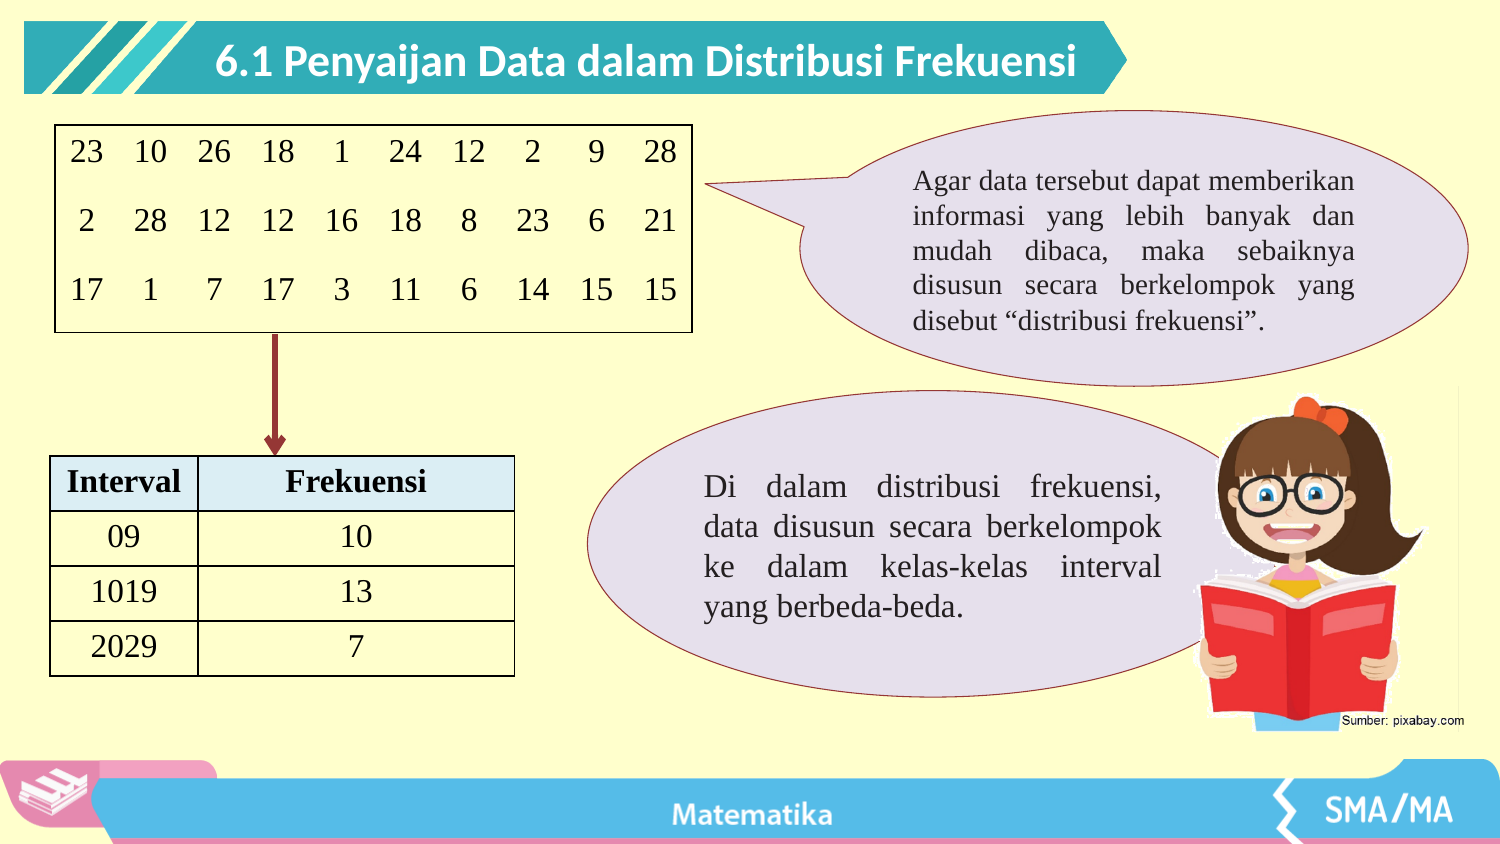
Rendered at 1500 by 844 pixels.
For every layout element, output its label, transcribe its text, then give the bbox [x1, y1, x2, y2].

table_cell 17 [246, 264, 310, 332]
table_cell 12 [246, 206, 310, 264]
table_cell 17 [56, 264, 119, 332]
picture [0, 759, 1500, 844]
text_box Di dalam distribusi frekuensi, data disusun secara berkelompok ke dalam kelas-kelas interval yang berbeda-beda. [585, 388, 1107, 700]
picture [1112, 386, 1500, 735]
table_cell 12 [183, 206, 246, 264]
table_cell 14 [501, 264, 565, 332]
table_cell 18 [374, 206, 437, 264]
text_box Agar data tersebut dapat memberikan informasi yang lebih banyak dan mudah dibaca, maka sebaiknya disusun secara berkelompok yang disebut “distribusi frekuensi”. [751, 108, 1471, 388]
table_cell 28 [119, 206, 183, 264]
table_cell 21 [629, 206, 691, 264]
table_cell 3 [310, 264, 374, 332]
table_cell 2 [56, 206, 119, 264]
table_cell 1 [119, 264, 183, 332]
table_cell 6 [437, 264, 501, 332]
table_cell 7 [183, 264, 246, 332]
table_cell 16 [310, 206, 374, 264]
table_cell 8 [437, 206, 501, 264]
table_cell 6 [565, 206, 629, 264]
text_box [24, 21, 1127, 198]
table_cell 23 [501, 206, 565, 264]
table_cell 15 [565, 264, 629, 332]
table_cell 15 [629, 264, 691, 332]
table_cell 11 [374, 264, 437, 332]
